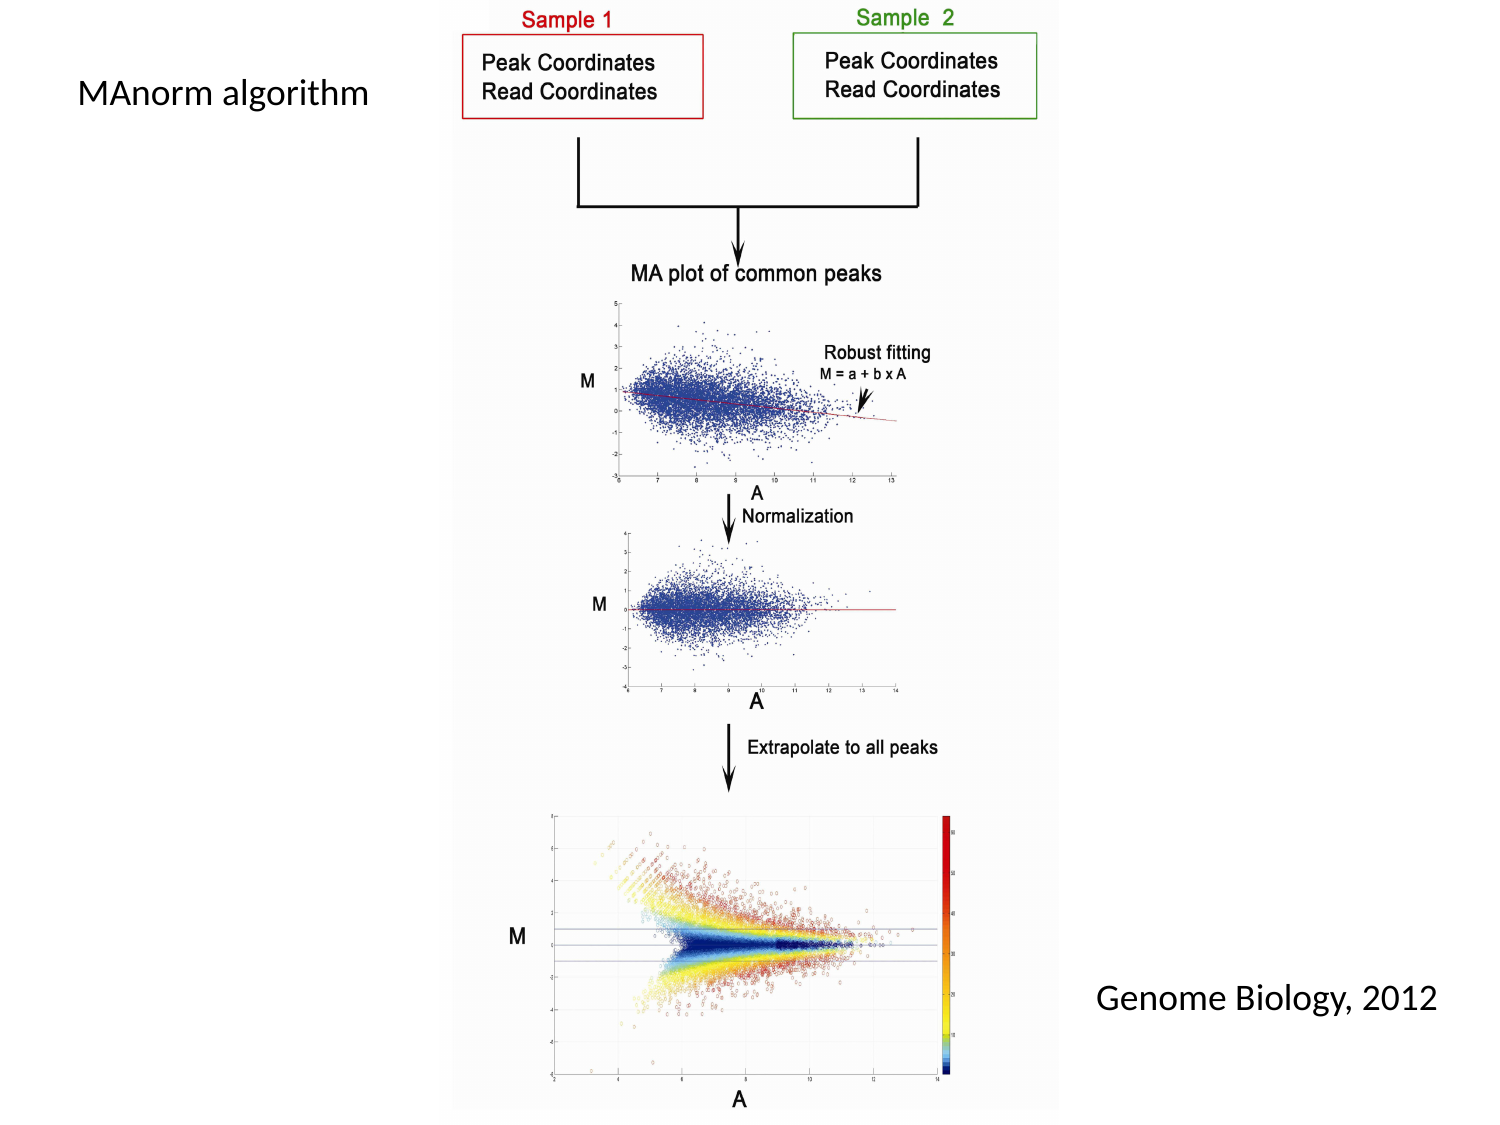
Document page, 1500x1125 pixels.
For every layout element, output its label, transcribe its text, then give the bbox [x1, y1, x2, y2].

picture [439, 0, 1059, 1125]
text_box MAnorm algorithm [62, 61, 403, 121]
text_box Genome Biology, 2012 [1081, 965, 1486, 1026]
